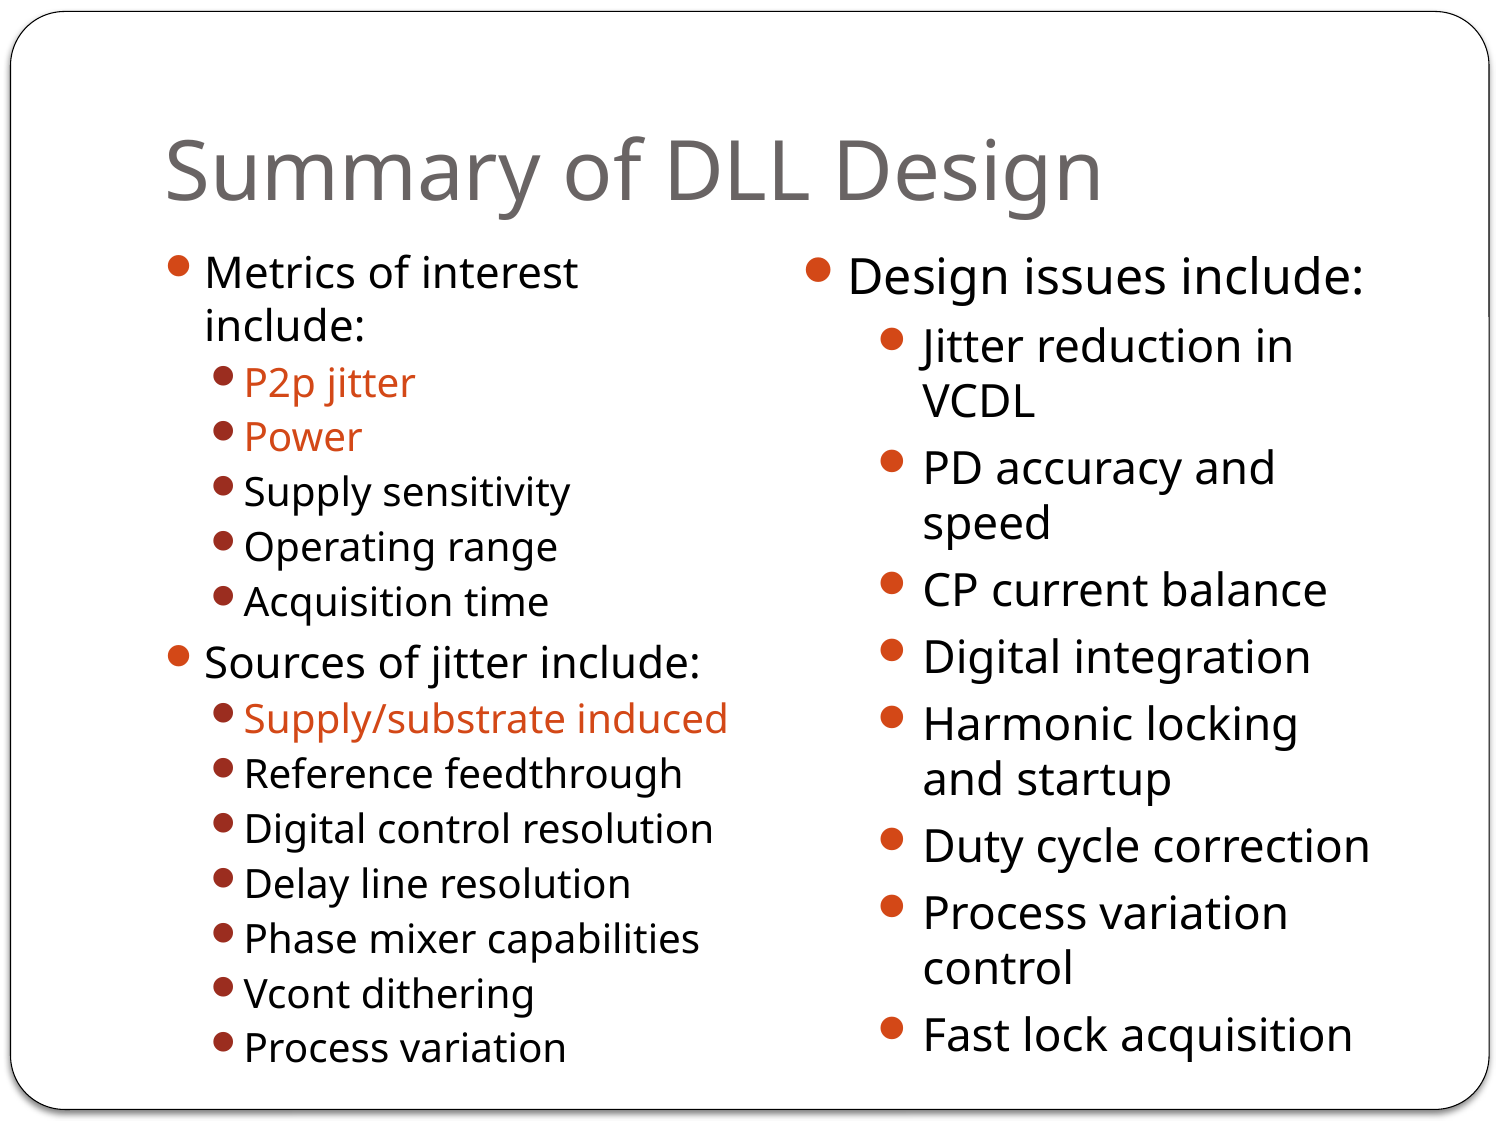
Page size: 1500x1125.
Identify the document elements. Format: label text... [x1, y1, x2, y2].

list Metrics of interest include: P2p jitter Power Supply sensitivity Operating range Acquisition time Sources of jitter include: Supply/substrate induced Reference feedthrough Digital control resolution Delay line resolution Phase mixer capabilities Vcont dithering Process variation [150, 237, 763, 1088]
title Summary of DLL Design [150, 45, 1425, 233]
text_box Design issues include: Jitter reduction in VCDL PD accuracy and speed CP current balance Digital integration Harmonic locking and startup Duty cycle correction Process variation control Fast lock acquisition [787, 237, 1400, 1088]
